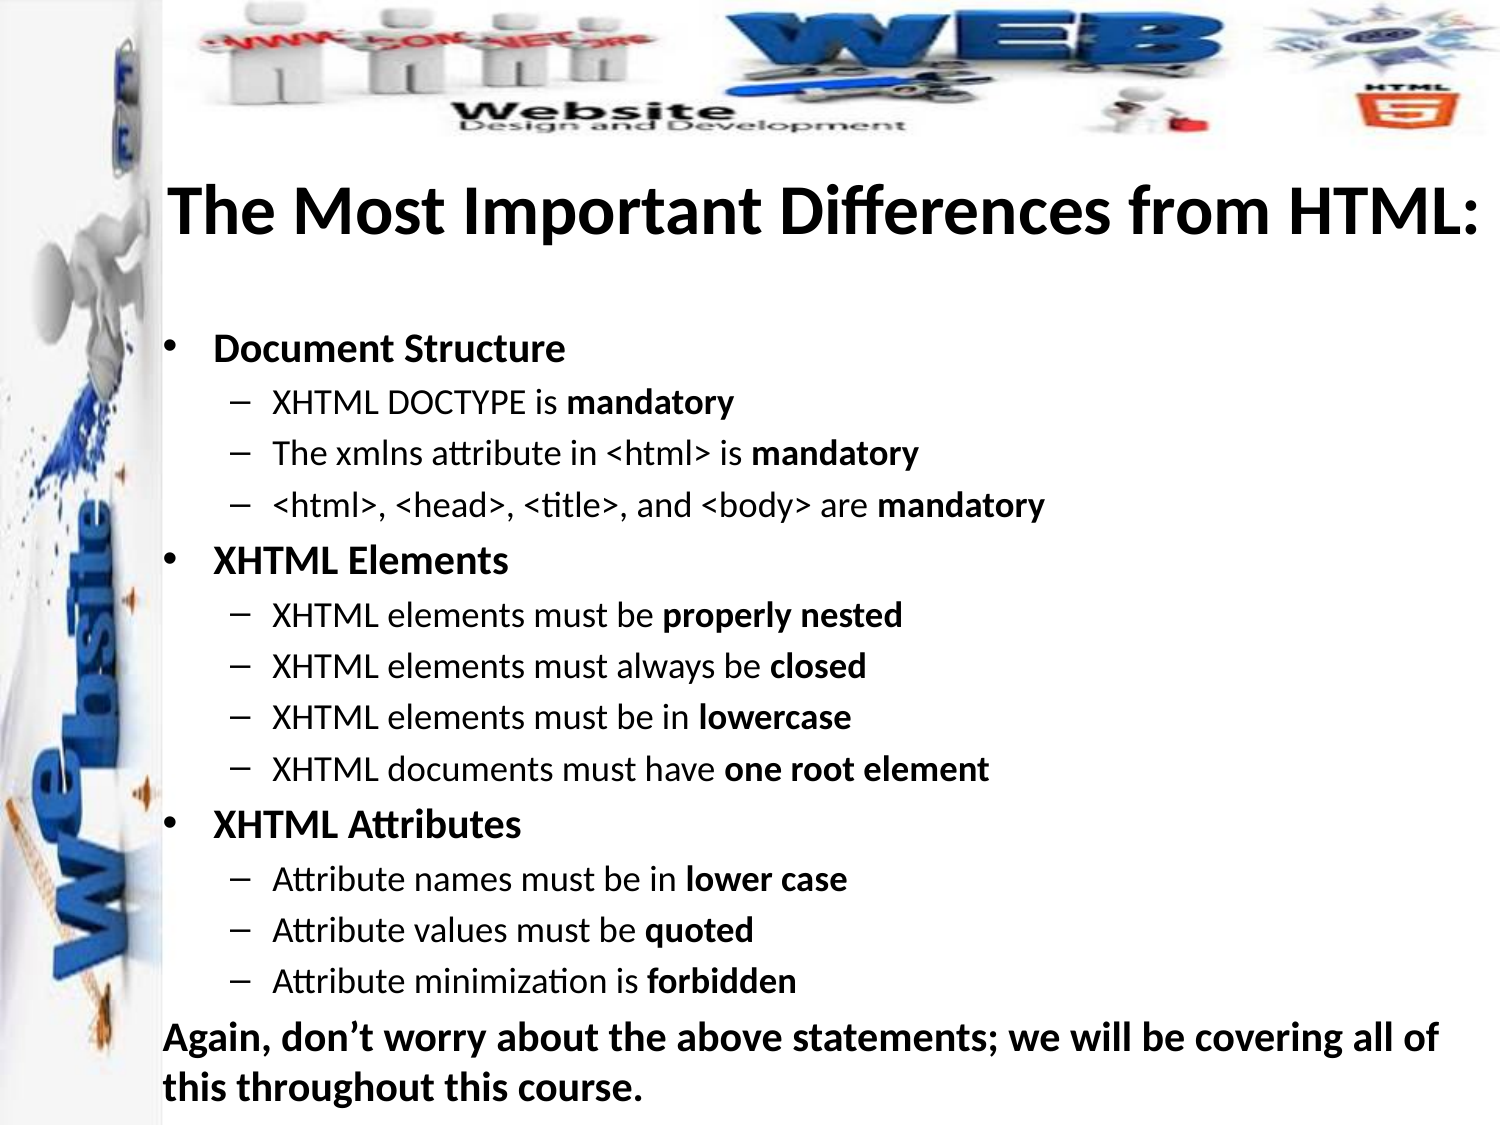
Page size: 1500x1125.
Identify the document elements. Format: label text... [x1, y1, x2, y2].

picture [0, 0, 1500, 1125]
title The Most Important Differences from HTML: [150, 112, 1500, 300]
list Document Structure XHTML DOCTYPE is mandatory The xmlns attribute in <html> is mandatory <html>, <head>, <title>, and <body> are mandatory XHTML Elements XHTML elements must be properly nested XHTML elements must always be closed XHTML elements must be in lowercase XHTML documents must have one root element XHTML Attributes Attribute names must be in lower case Attribute values must be quoted Attribute minimization is forbidden Again, don’t worry about the above statements; we will be covering all of this throughout this course. [147, 312, 1498, 1123]
